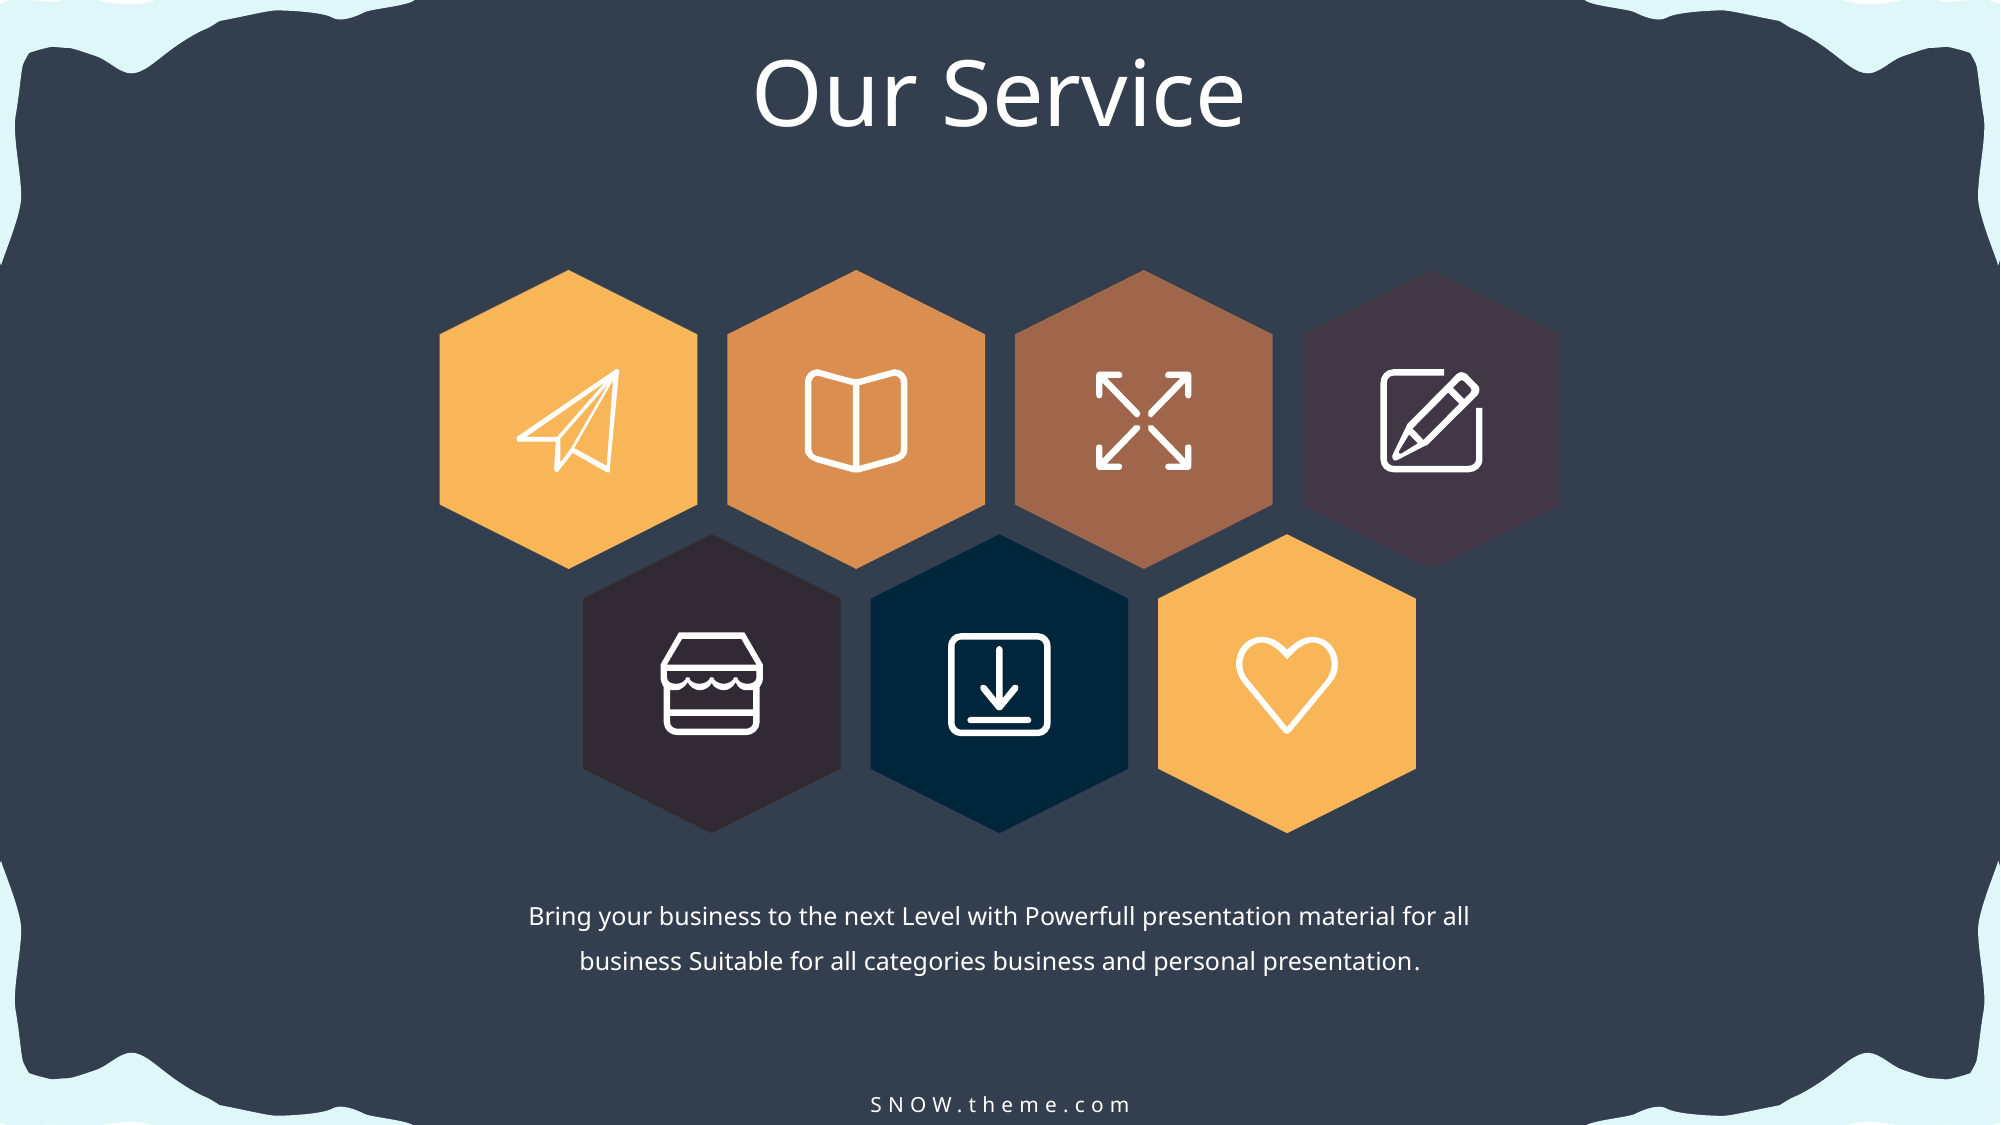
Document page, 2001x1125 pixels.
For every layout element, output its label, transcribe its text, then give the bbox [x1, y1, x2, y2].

text_box [869, 533, 1130, 835]
text_box [1096, 371, 1141, 418]
text_box [1301, 268, 1562, 571]
text_box [660, 632, 763, 736]
text_box [1148, 371, 1192, 418]
text_box [804, 369, 908, 473]
text_box [1096, 425, 1141, 470]
text_box [1013, 268, 1274, 571]
text_box [1380, 369, 1483, 473]
text_box [726, 268, 987, 571]
text_box [1236, 636, 1339, 734]
text_box Bring your business to the next Level with Powerfull presentation material for all business Suitable for all categories business and personal presentation. [473, 878, 1527, 983]
text_box [438, 268, 699, 571]
text_box [1148, 425, 1192, 470]
text_box Our Service [737, 27, 1263, 153]
text_box [581, 533, 842, 835]
text_box [948, 633, 1051, 737]
text_box [516, 369, 620, 473]
text_box [1157, 533, 1417, 835]
